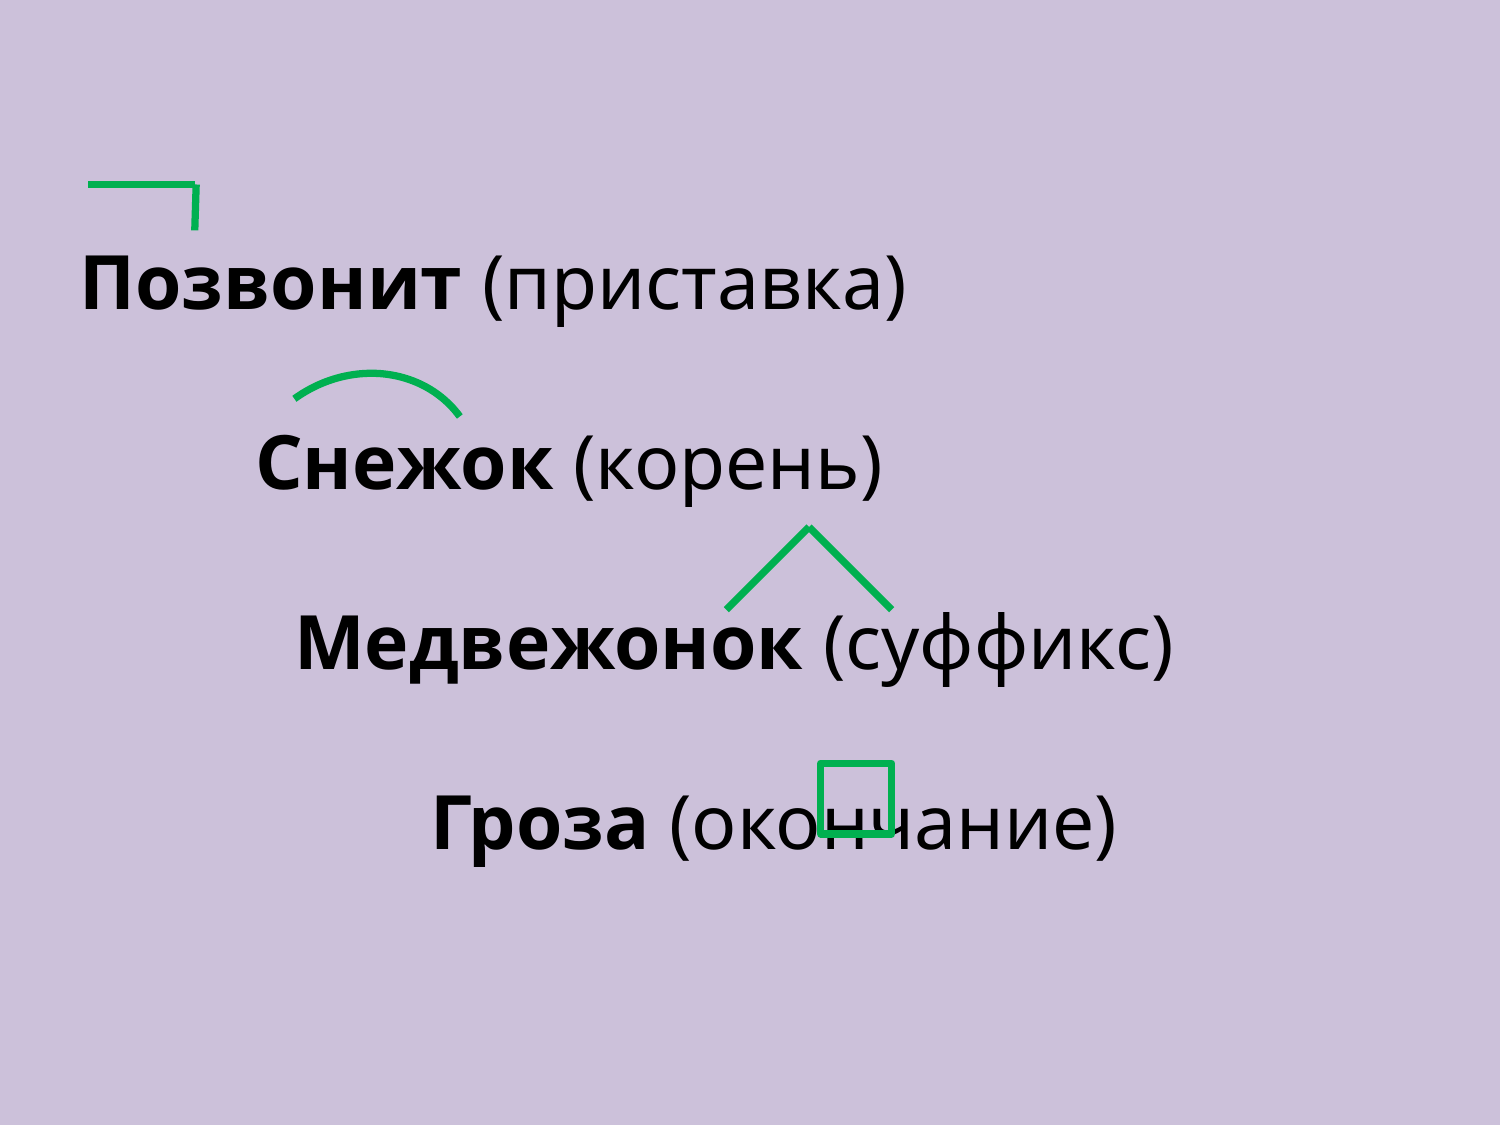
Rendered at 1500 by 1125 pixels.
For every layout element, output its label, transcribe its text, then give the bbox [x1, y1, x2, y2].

text_box [293, 372, 461, 490]
text_box Позвонит (приставка) Снежок (корень) Медвежонок (суффикс) Гроза (окончание) [64, 137, 1412, 872]
text_box [819, 761, 894, 836]
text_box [726, 526, 807, 610]
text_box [808, 526, 892, 610]
